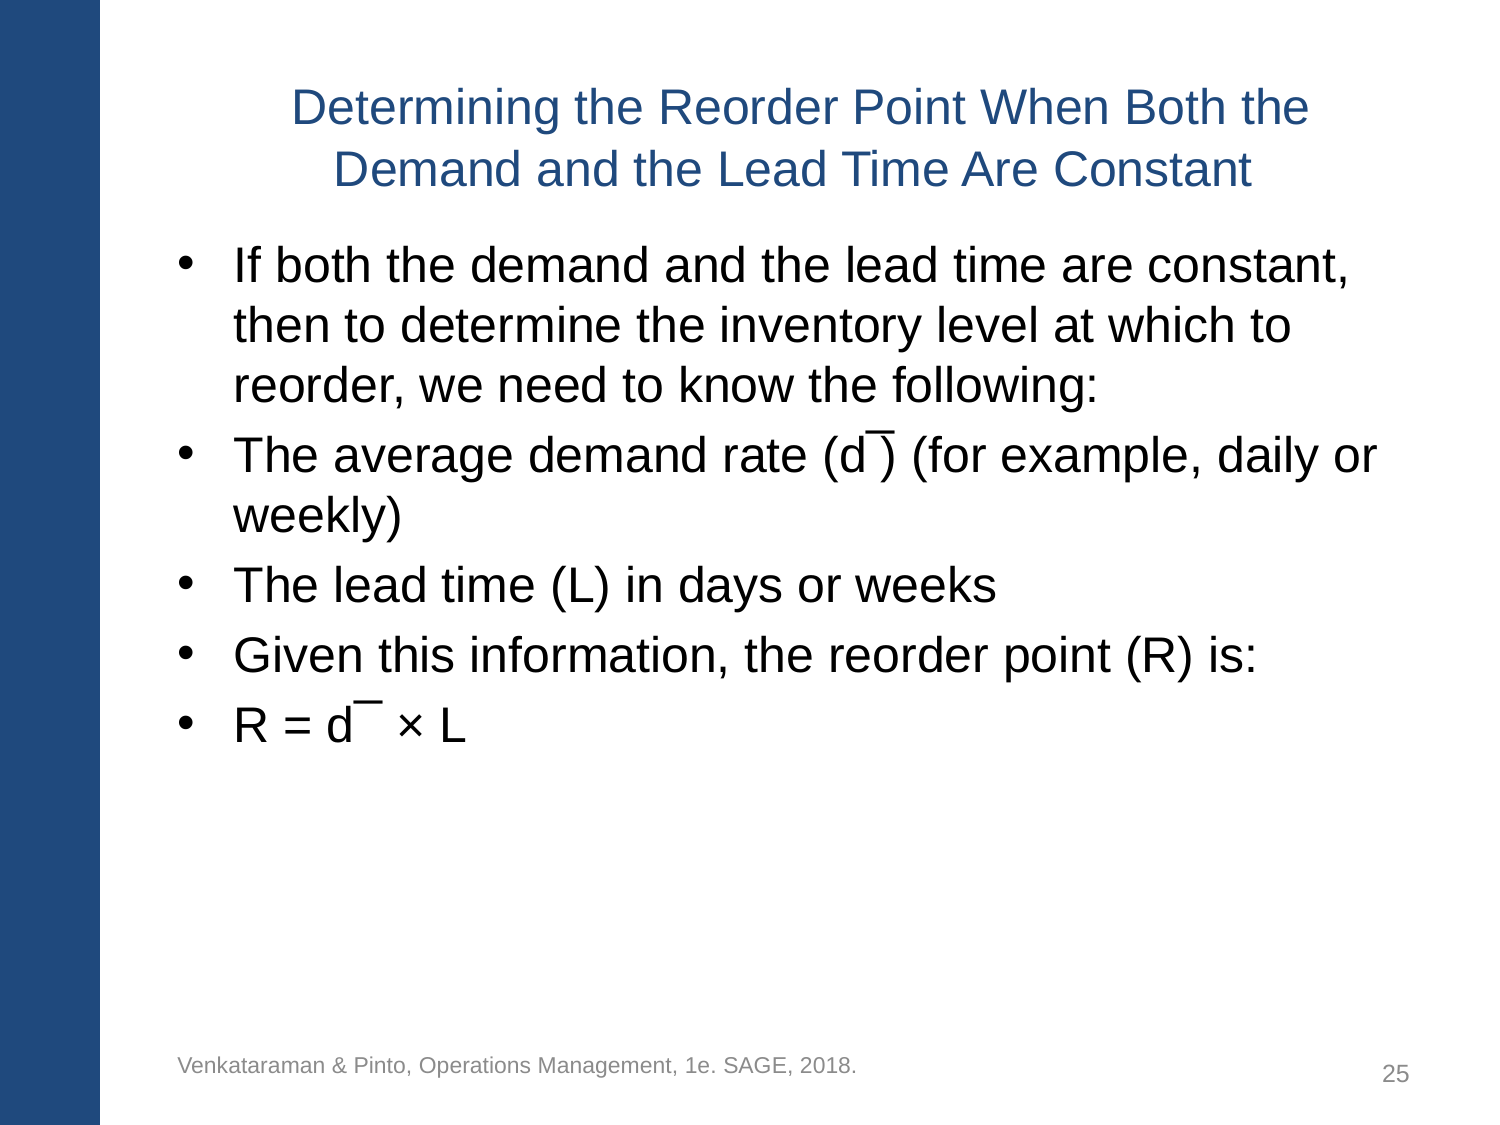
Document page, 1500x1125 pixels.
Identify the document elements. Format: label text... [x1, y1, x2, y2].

slide_number 25 [1350, 1042, 1425, 1103]
title Determining the Reorder Point When Both the Demand and the Lead Time Are Constant [162, 37, 1425, 224]
list If both the demand and the lead time are constant, then to determine the inventory level at which to reorder, we need to know the following: The average demand rate (d ̅) (for example, daily or weekly) The lead time (L) in days or weeks Given this information, the reorder point (R) is: R = d ̅ × L [162, 224, 1425, 1025]
footer Venkataraman & Pinto, Operations Management, 1e. SAGE, 2018. [162, 1042, 1313, 1103]
